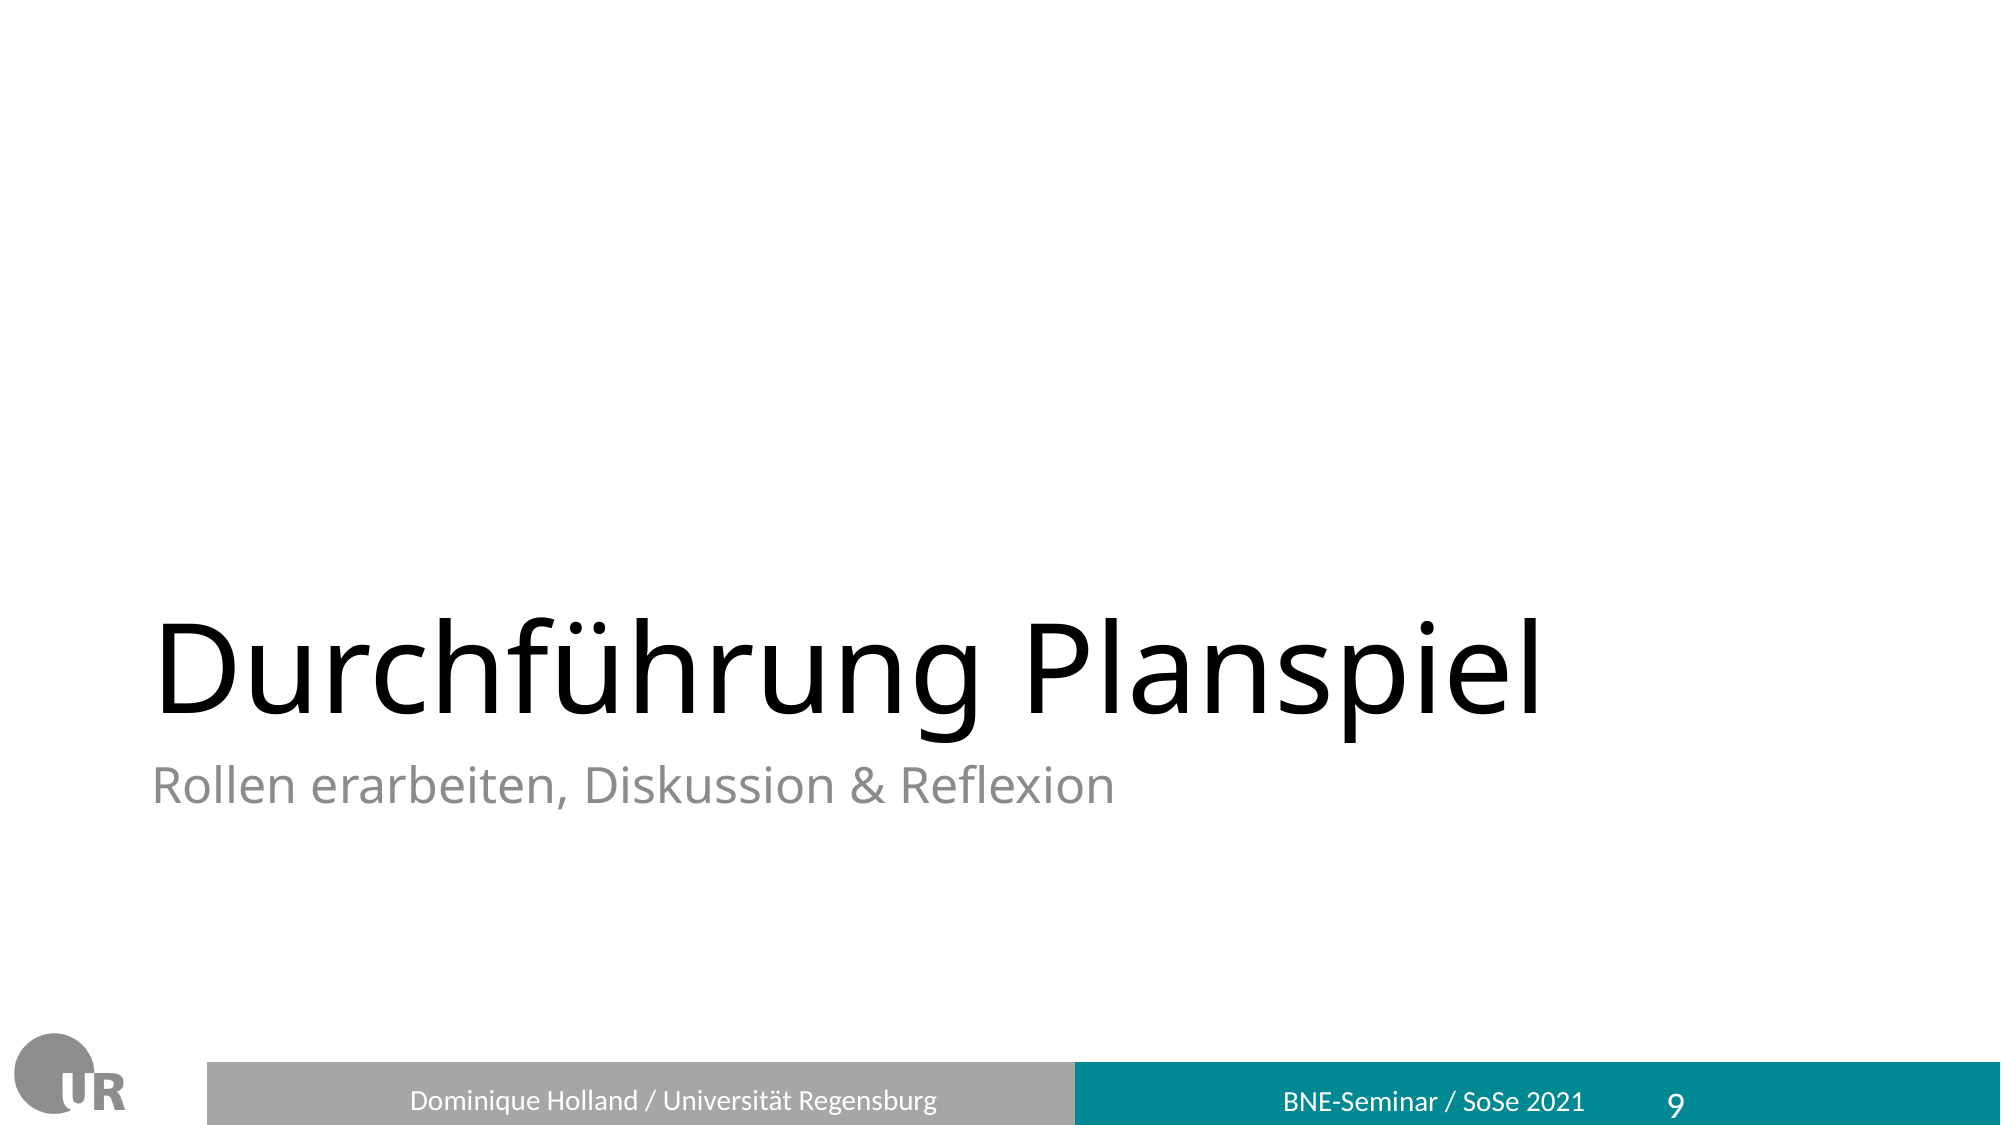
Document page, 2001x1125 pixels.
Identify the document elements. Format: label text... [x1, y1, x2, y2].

title Durchführung Planspiel [136, 280, 1862, 749]
list Rollen erarbeiten, Diskussion & Reflexion [136, 752, 1862, 999]
picture [2, 1026, 138, 1125]
